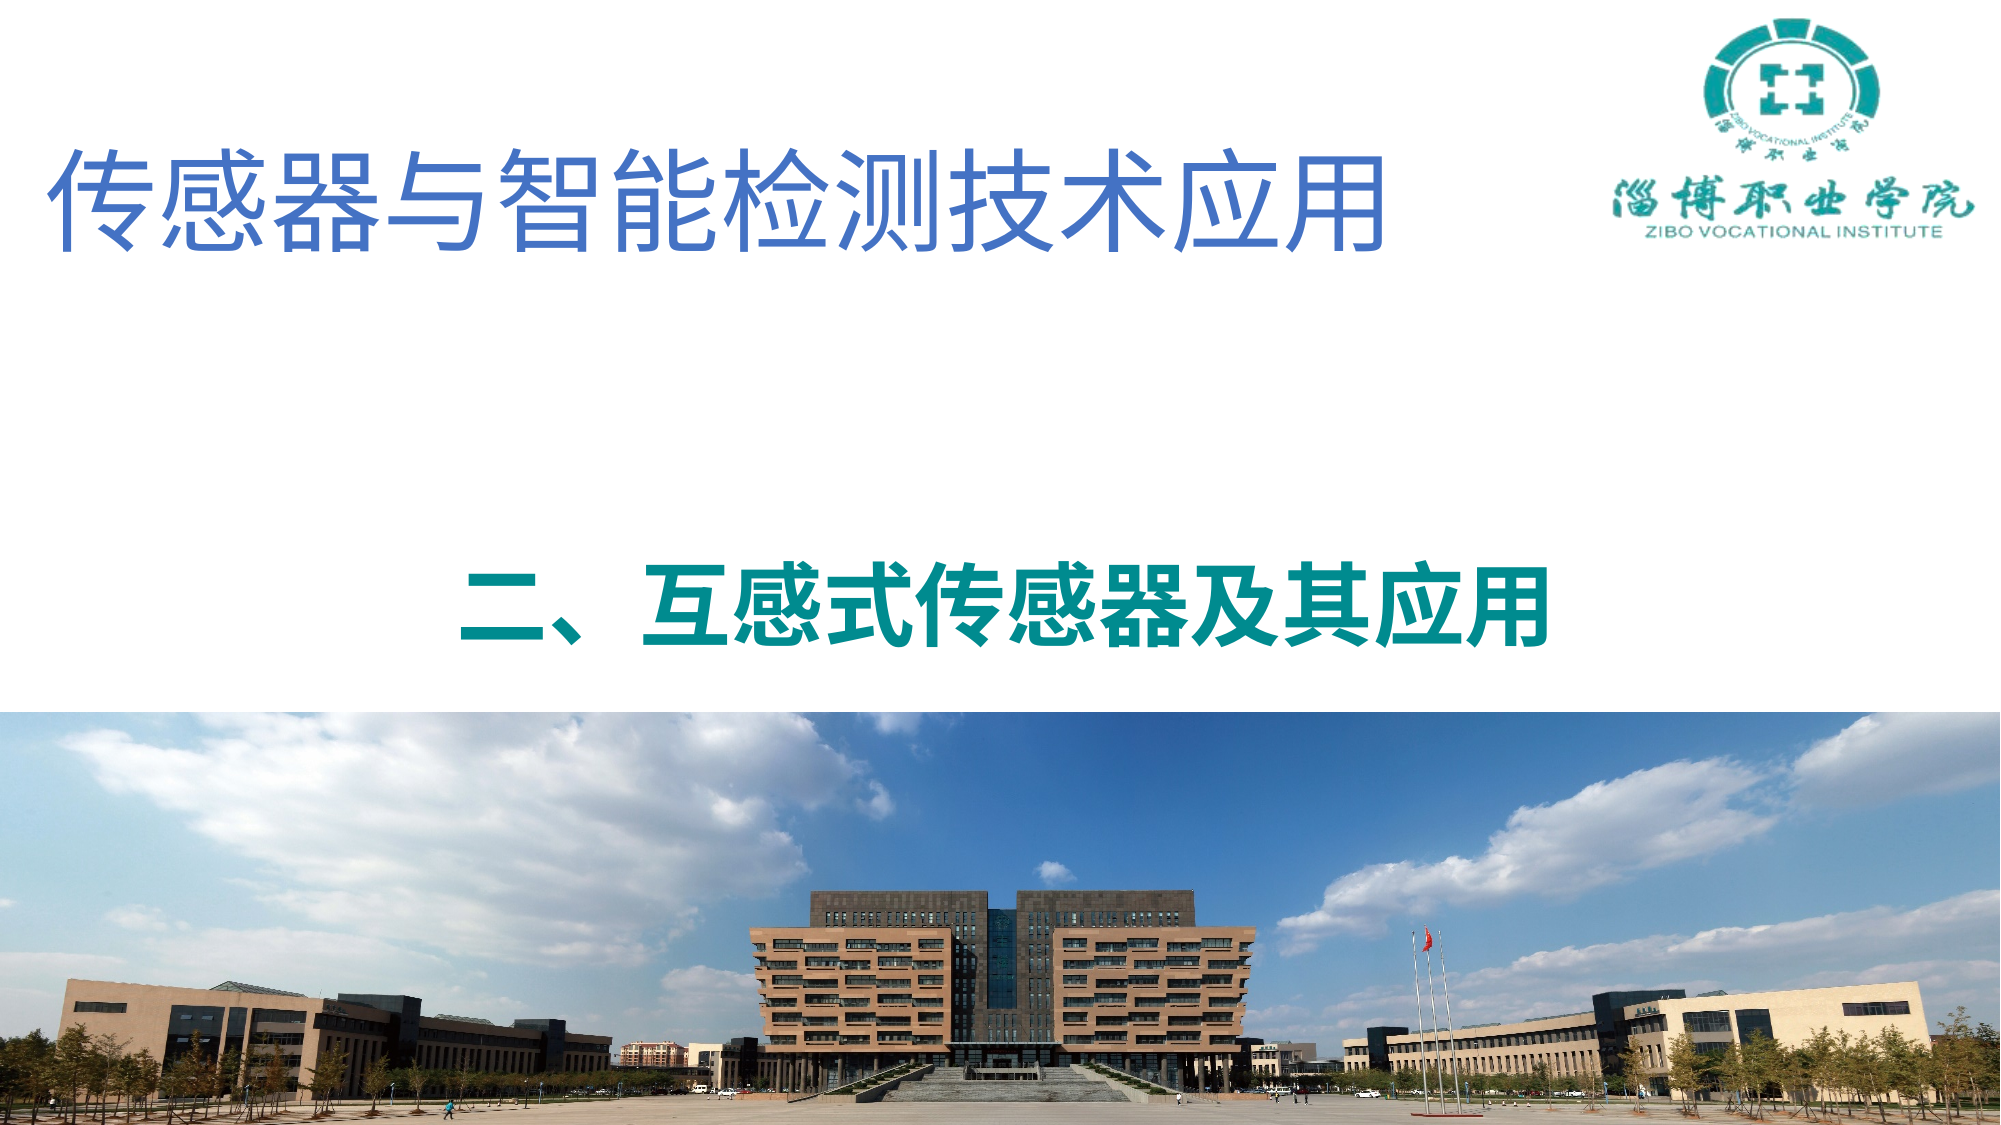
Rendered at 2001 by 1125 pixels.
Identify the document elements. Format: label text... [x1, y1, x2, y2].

picture [0, 712, 2000, 1125]
text_box 传感器与智能检测技术应用 [30, 123, 1411, 274]
text_box 二、互感式传感器及其应用 [441, 540, 1704, 666]
picture [1581, 4, 2000, 253]
